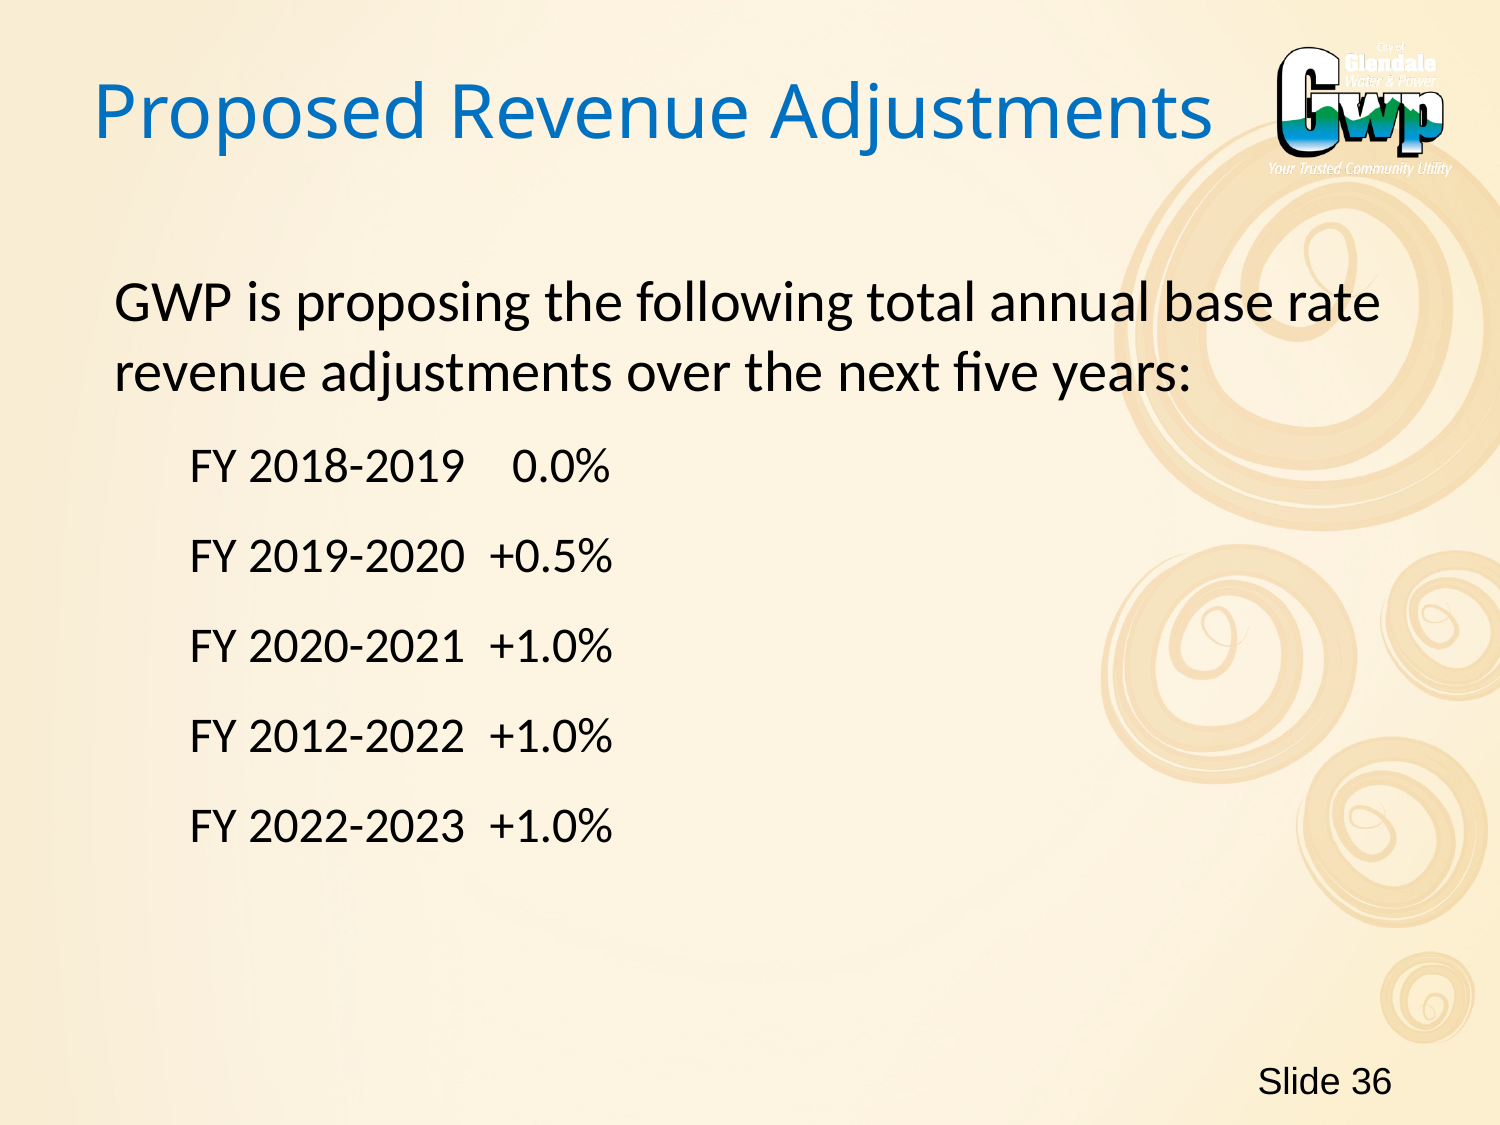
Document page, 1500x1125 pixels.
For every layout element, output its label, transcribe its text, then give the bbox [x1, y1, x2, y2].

text_box [74, 224, 1425, 1040]
picture [0, 0, 1500, 1125]
text_box GWP is proposing the following total annual base rate revenue adjustments over the next five years: FY 2018-2019 0.0% FY 2019-2020 +0.5% FY 2020-2021 +1.0% FY 2012-2022 +1.0% FY 2022-2023 +1.0% [99, 255, 1450, 860]
title Proposed Revenue Adjustments [0, 42, 1268, 176]
text_box Slide 36 [1149, 1049, 1500, 1125]
